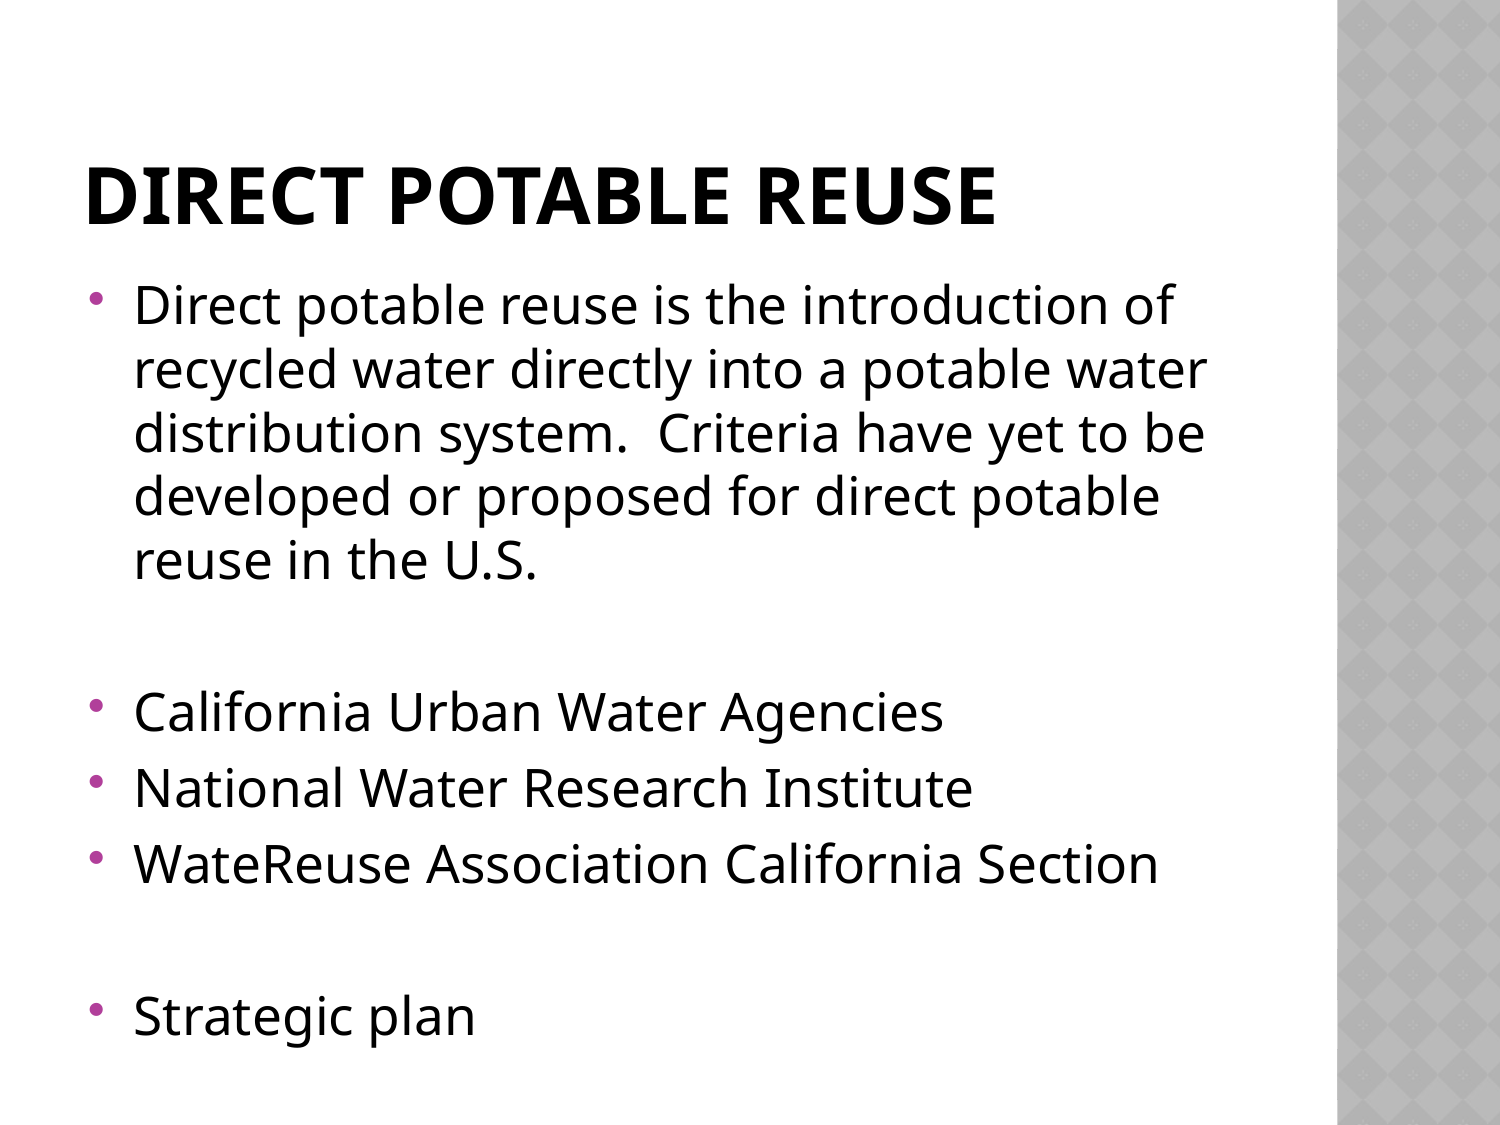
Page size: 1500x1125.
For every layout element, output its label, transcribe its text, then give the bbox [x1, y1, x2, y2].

title Direct Potable Reuse [75, 52, 1263, 240]
list Direct potable reuse is the introduction of recycled water directly into a potable water distribution system. Criteria have yet to be developed or proposed for direct potable reuse in the U.S. California Urban Water Agencies National Water Research Institute WateReuse Association California Section Strategic plan [75, 264, 1263, 1059]
